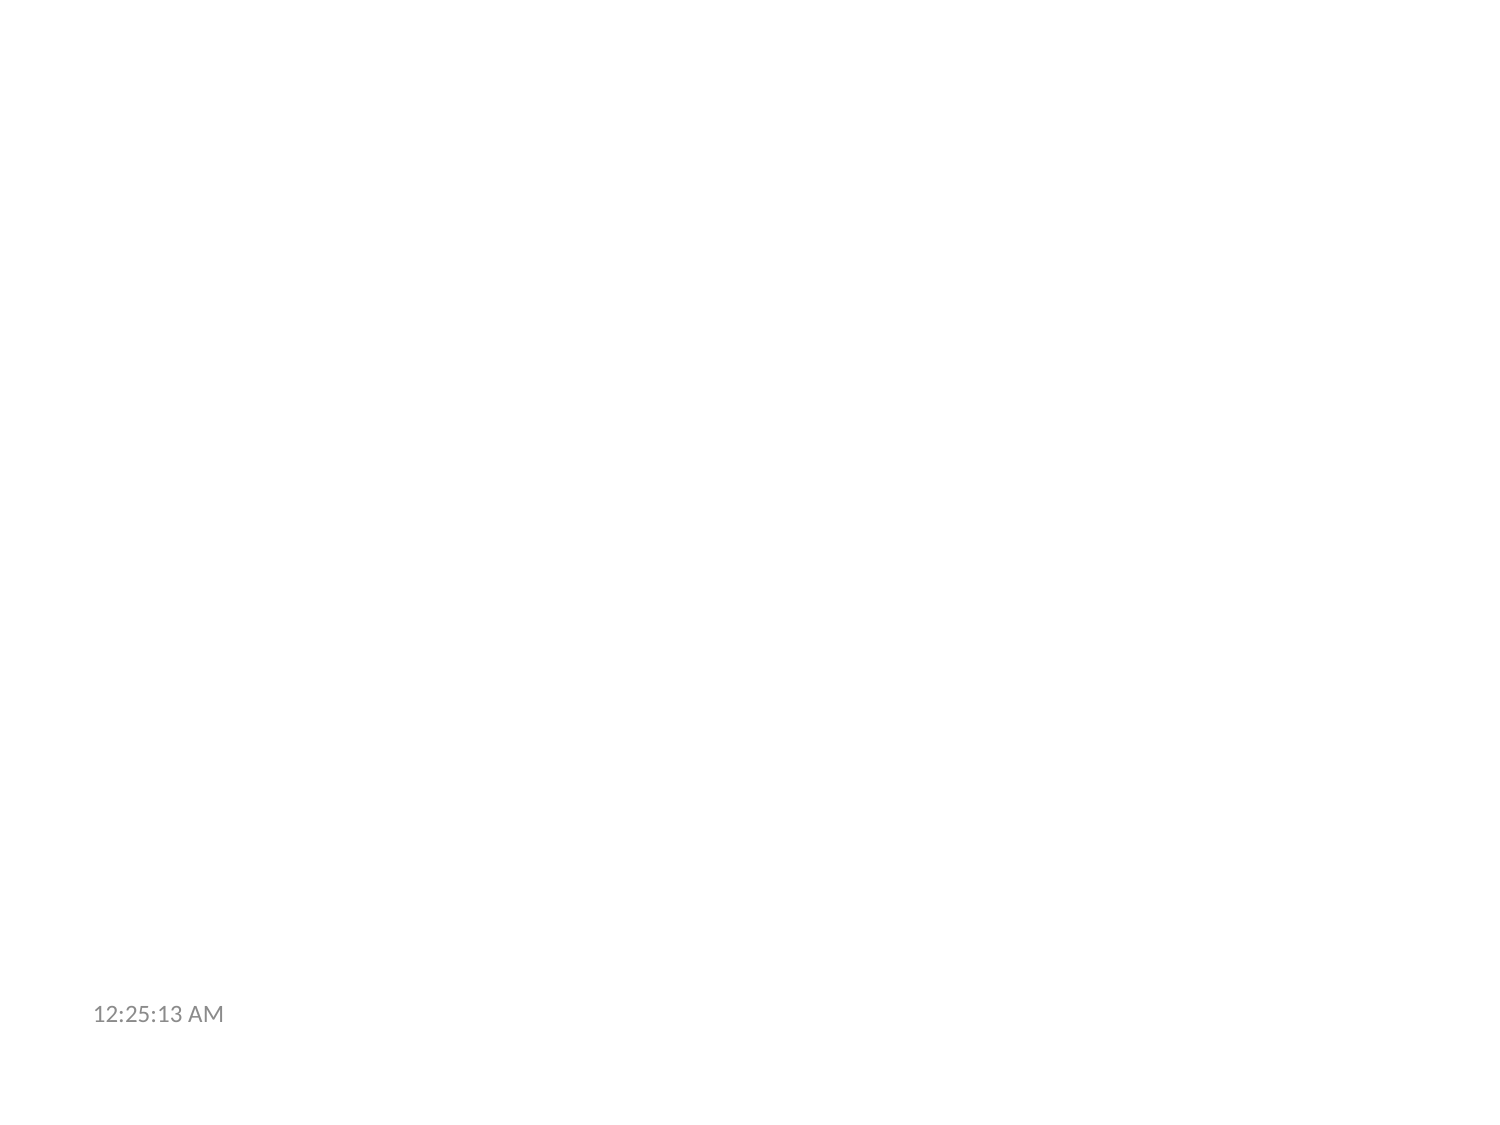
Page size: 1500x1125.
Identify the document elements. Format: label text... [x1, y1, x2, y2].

text_box 3:35:09 PM [77, 982, 428, 1043]
